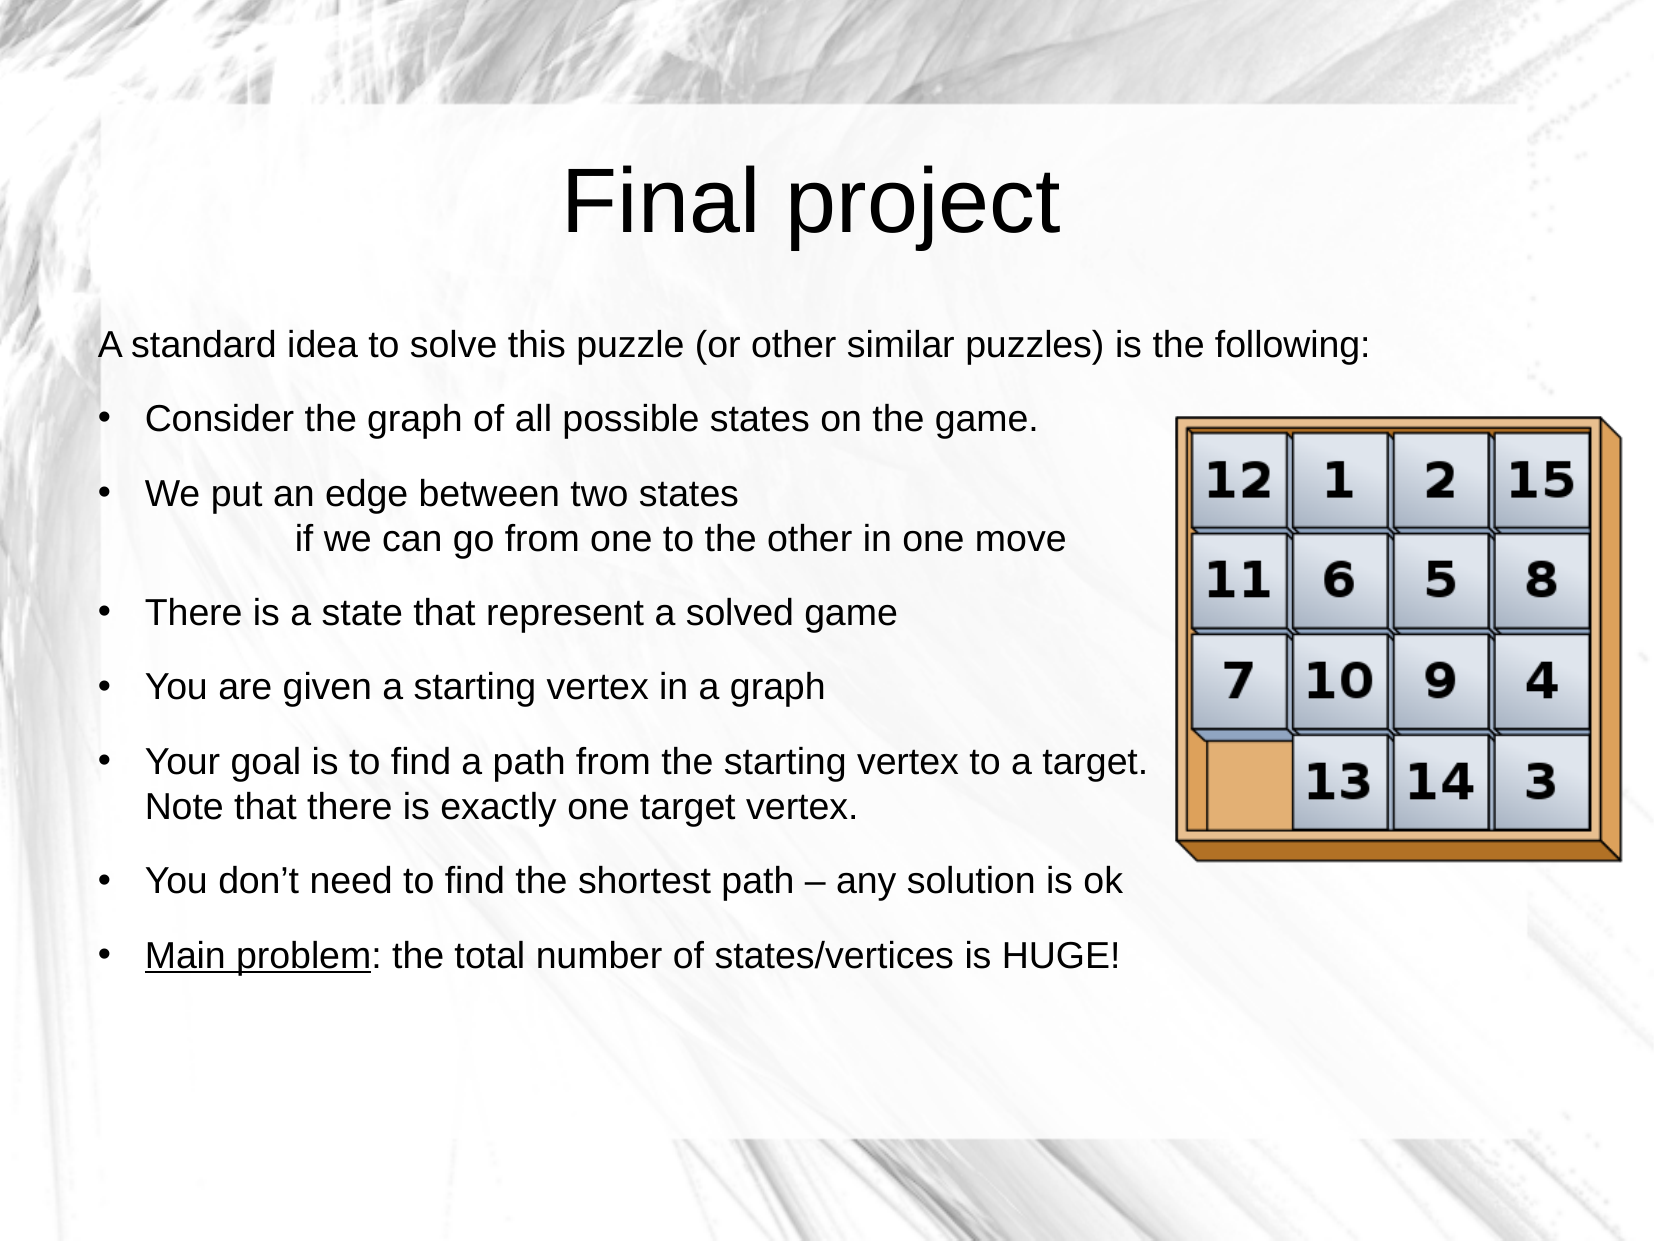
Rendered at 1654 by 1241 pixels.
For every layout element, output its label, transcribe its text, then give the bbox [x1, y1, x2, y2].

picture [0, 0, 1654, 1241]
list A standard idea to solve this puzzle (or other similar puzzles) is the following: Consider the graph of all possible states on the game. We put an edge between two states if we can go from one to the other in one move There is a state that represent a solved game You are given a starting vertex in a graph Your goal is to find a path from the starting vertex to a target. Note that there is exactly one target vertex. You don’t need to find the shortest path – any solution is ok Main problem: the total number of states/vertices is HUGE! [97, 319, 1551, 1102]
title Final project [118, 112, 1506, 281]
